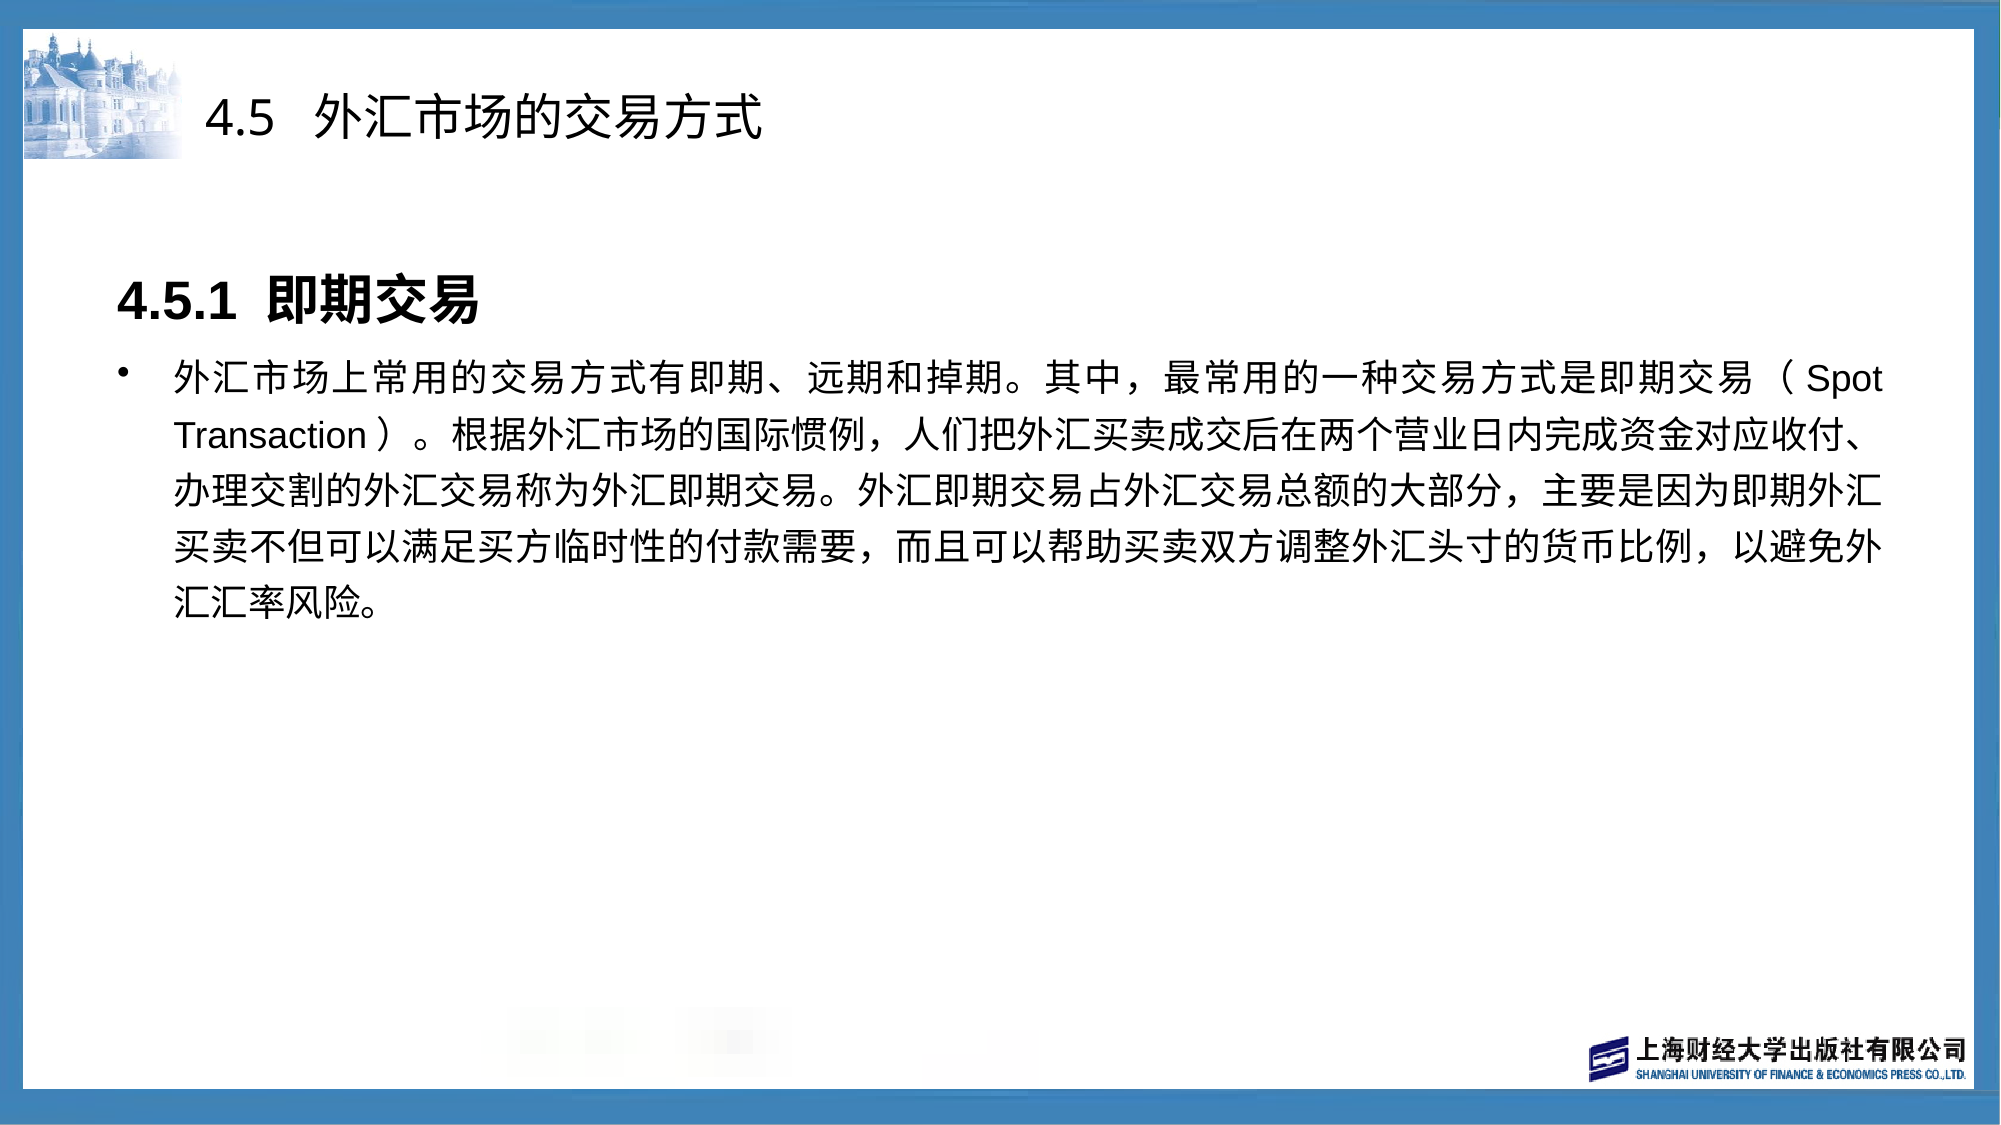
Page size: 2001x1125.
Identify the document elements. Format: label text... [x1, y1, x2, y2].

picture [0, 0, 2001, 1125]
list 4.5.1 即期交易 外汇市场上常用的交易方式有即期、远期和掉期。其中，最常用的一种交易方式是即期交易（Spot Transaction）。根据外汇市场的国际惯例，人们把外汇买卖成交后在两个营业日内完成资金对应收付、办理交割的外汇交易称为外汇即期交易。外汇即期交易占外汇交易总额的大部分，主要是因为即期外汇买卖不但可以满足买方临时性的付款需要，而且可以帮助买卖双方调整外汇头寸的货币比例，以避免外汇汇率风险。 [102, 241, 1898, 1065]
title 4.5 外汇市场的交易方式 [190, 64, 1547, 168]
